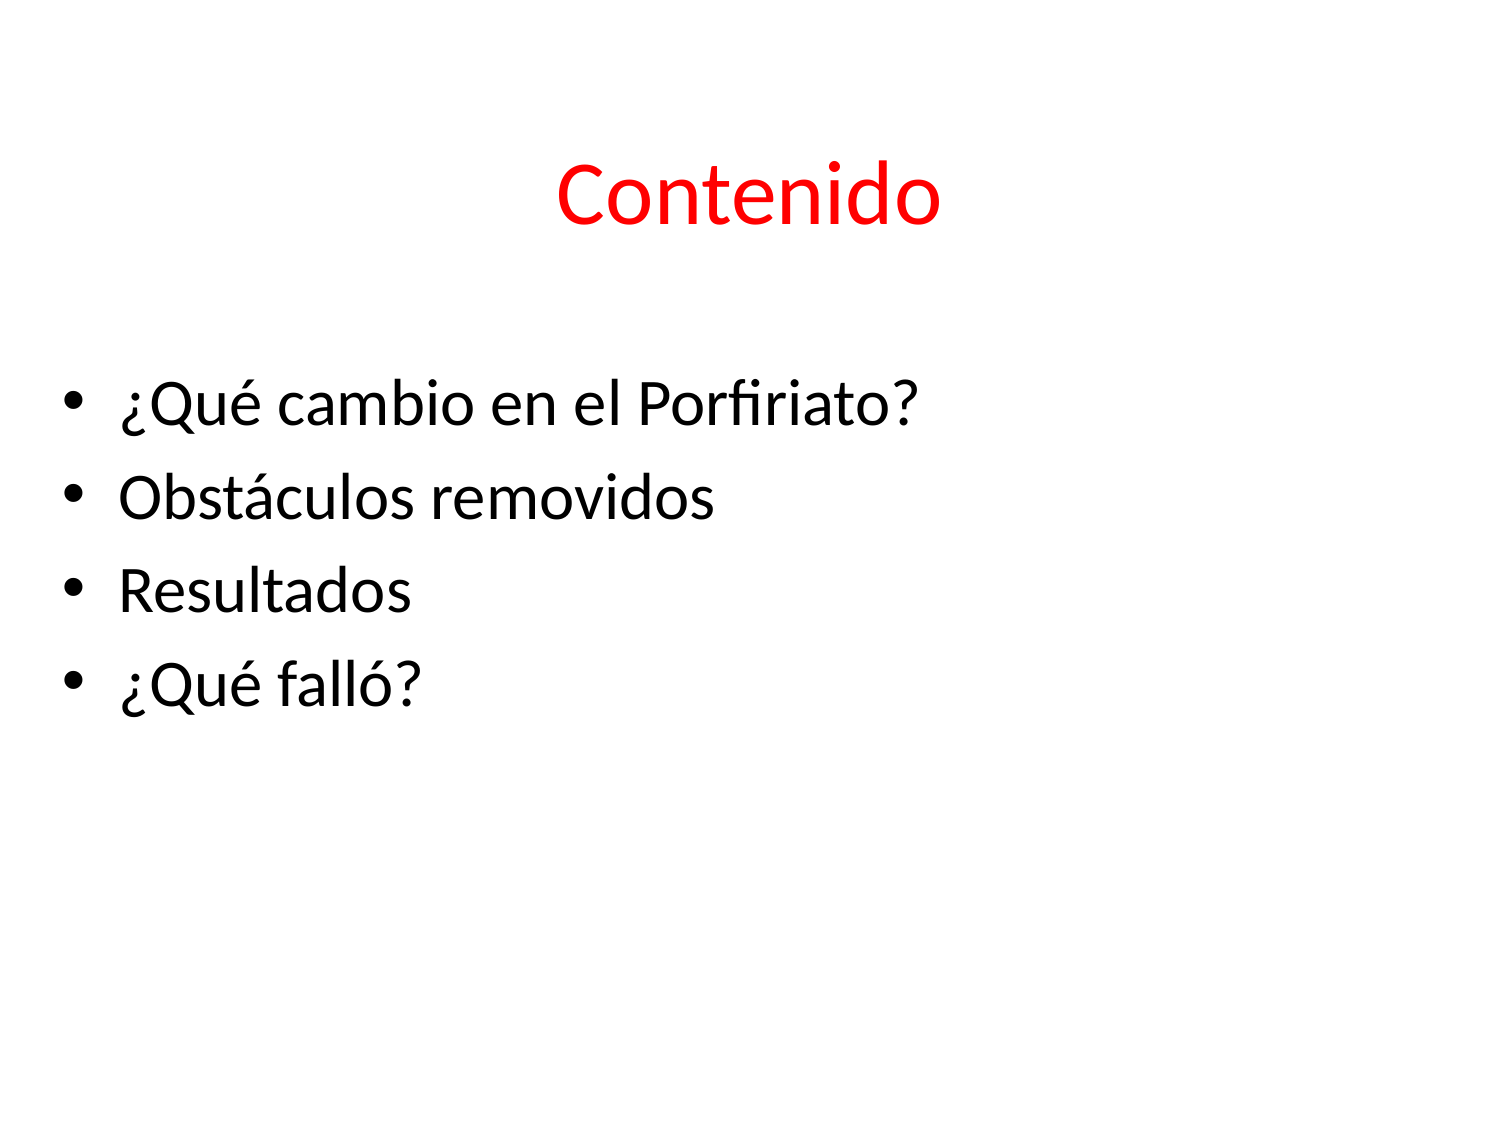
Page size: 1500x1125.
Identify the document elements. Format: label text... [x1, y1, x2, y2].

list ¿Qué cambio en el Porfiriato? Obstáculos removidos Resultados ¿Qué falló? [46, 351, 1454, 821]
title Contenido [75, 93, 1425, 282]
